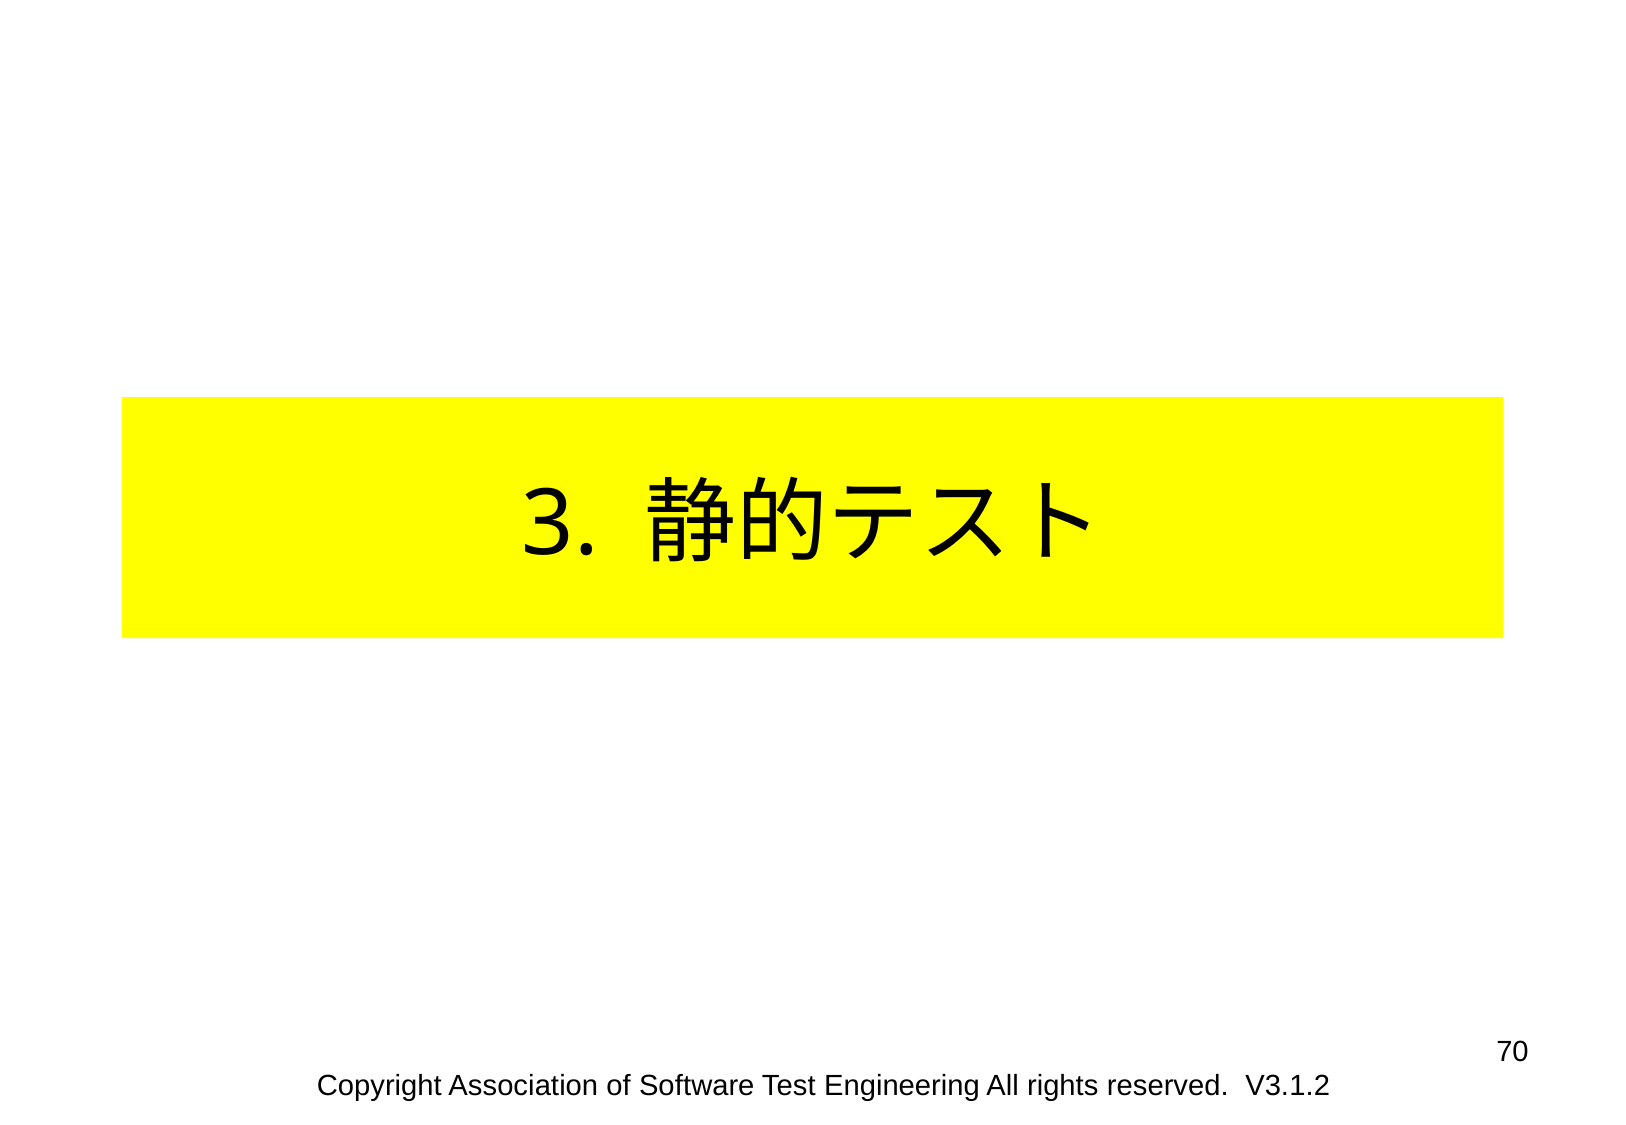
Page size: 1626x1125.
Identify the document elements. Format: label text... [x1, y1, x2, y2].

footer Copyright Association of Software Test Engineering All rights reserved. V3.1.2 [233, 1058, 1164, 1103]
text_box 3. 静的テスト [121, 397, 1504, 639]
slide_number 70 [1164, 1024, 1544, 1103]
